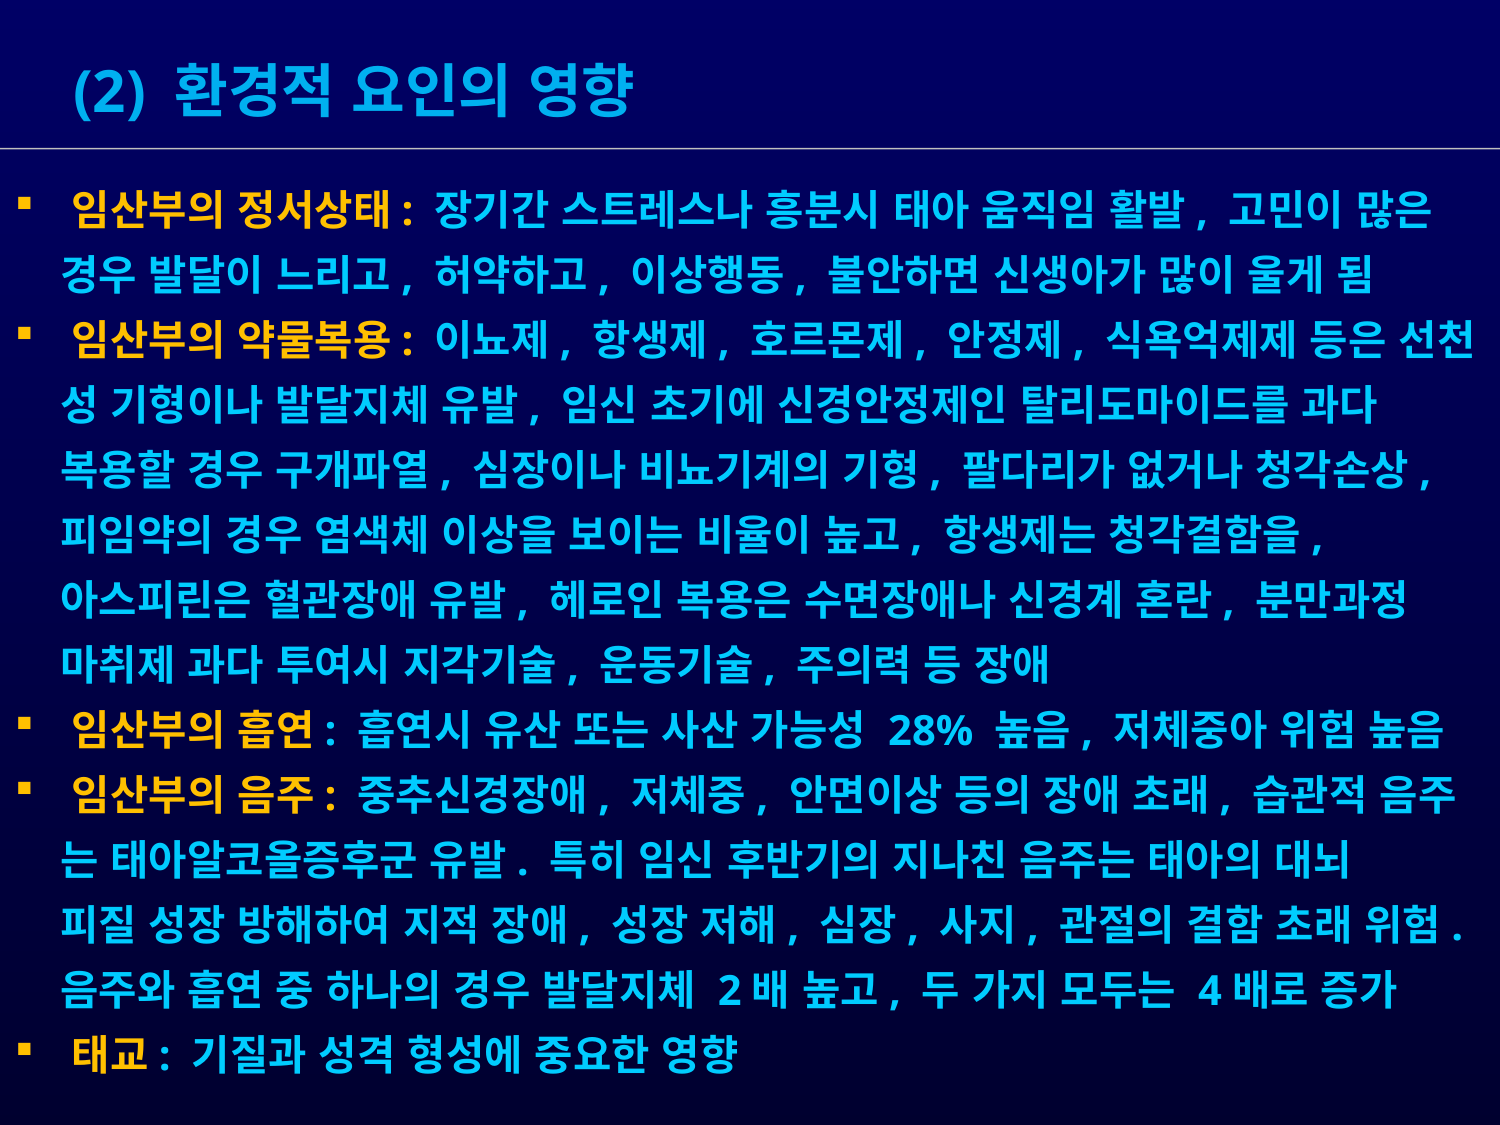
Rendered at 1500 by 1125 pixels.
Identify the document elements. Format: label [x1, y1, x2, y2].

text_box [0, 46, 1500, 1096]
